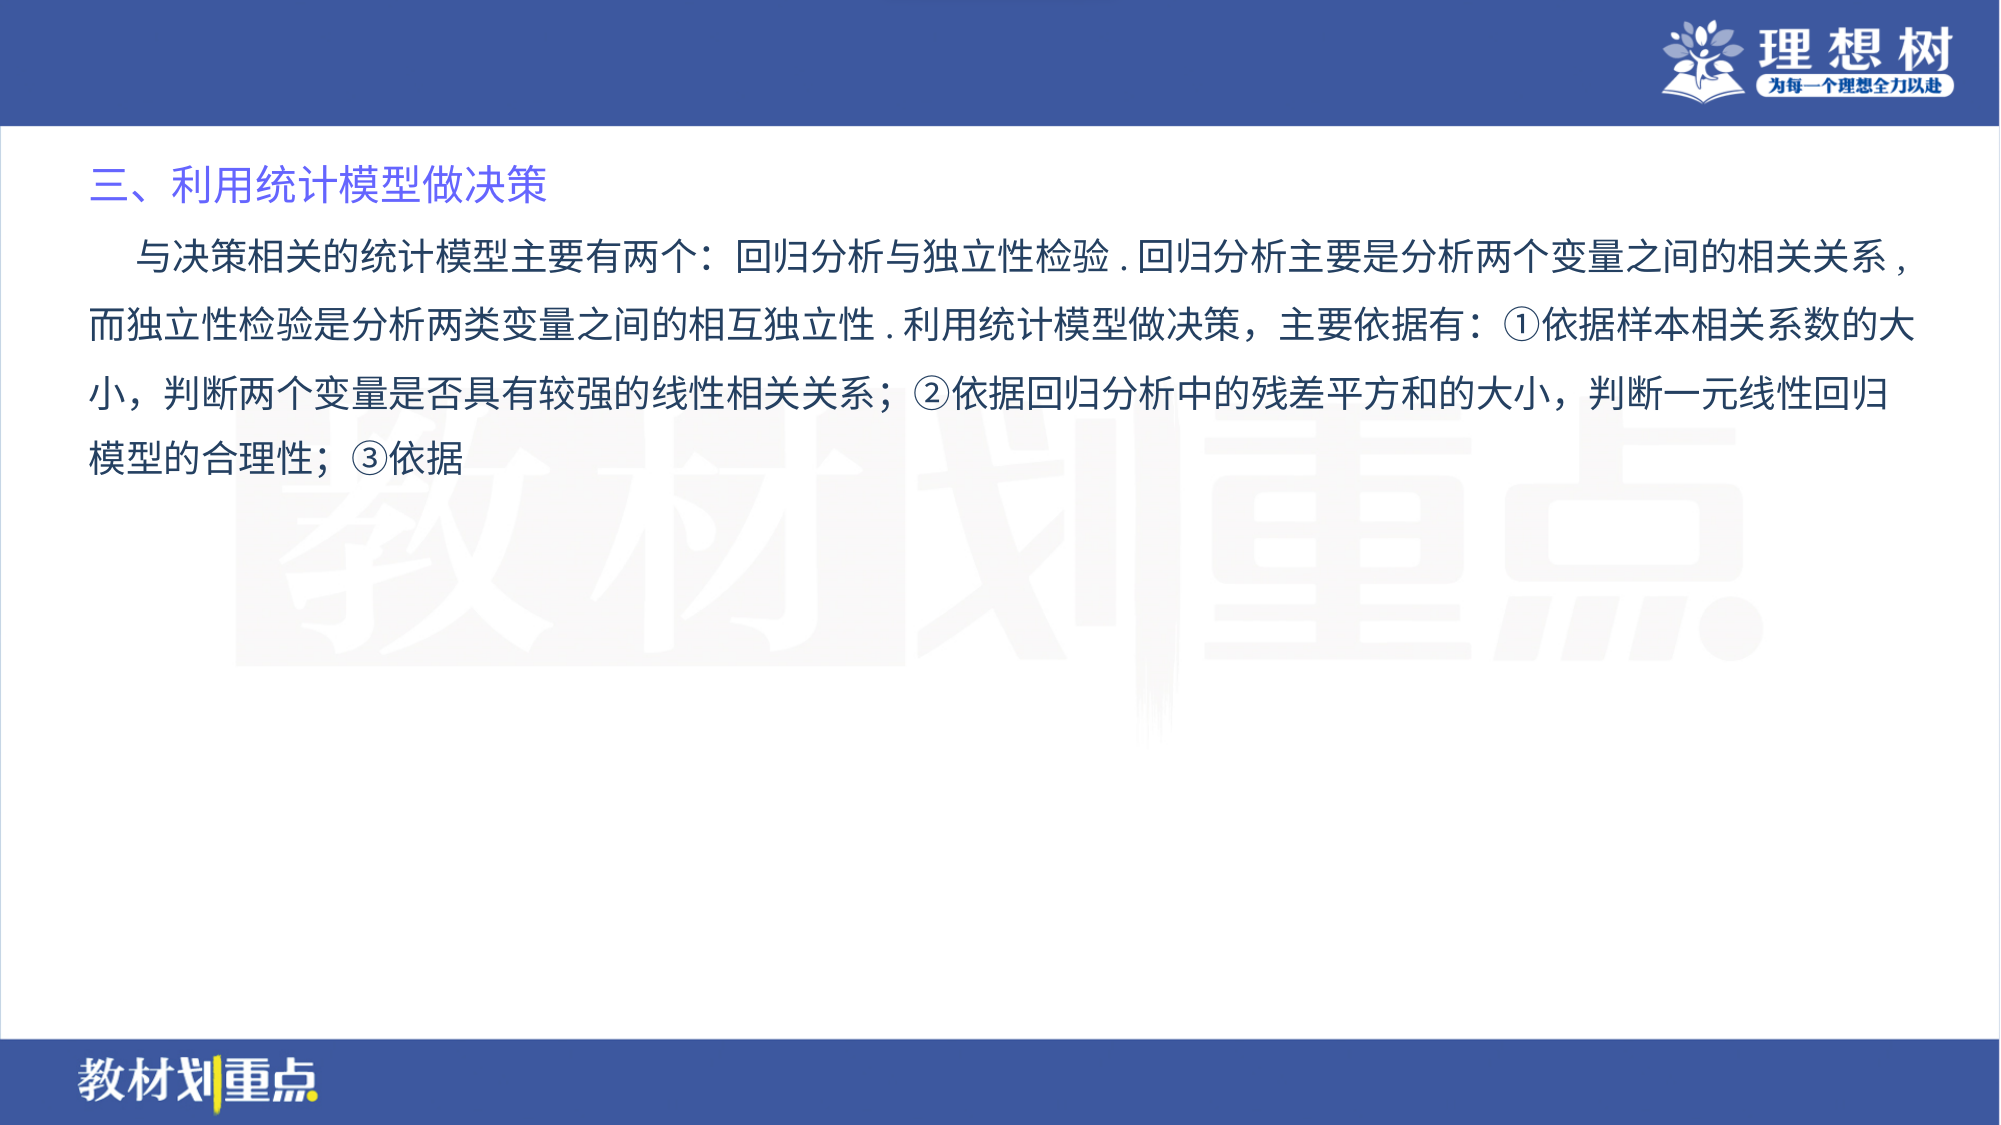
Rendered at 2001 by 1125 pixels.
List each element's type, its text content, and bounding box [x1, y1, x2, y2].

picture [0, 0, 2000, 1125]
text_box 三、利用统计模型做决策 [88, 135, 1911, 270]
